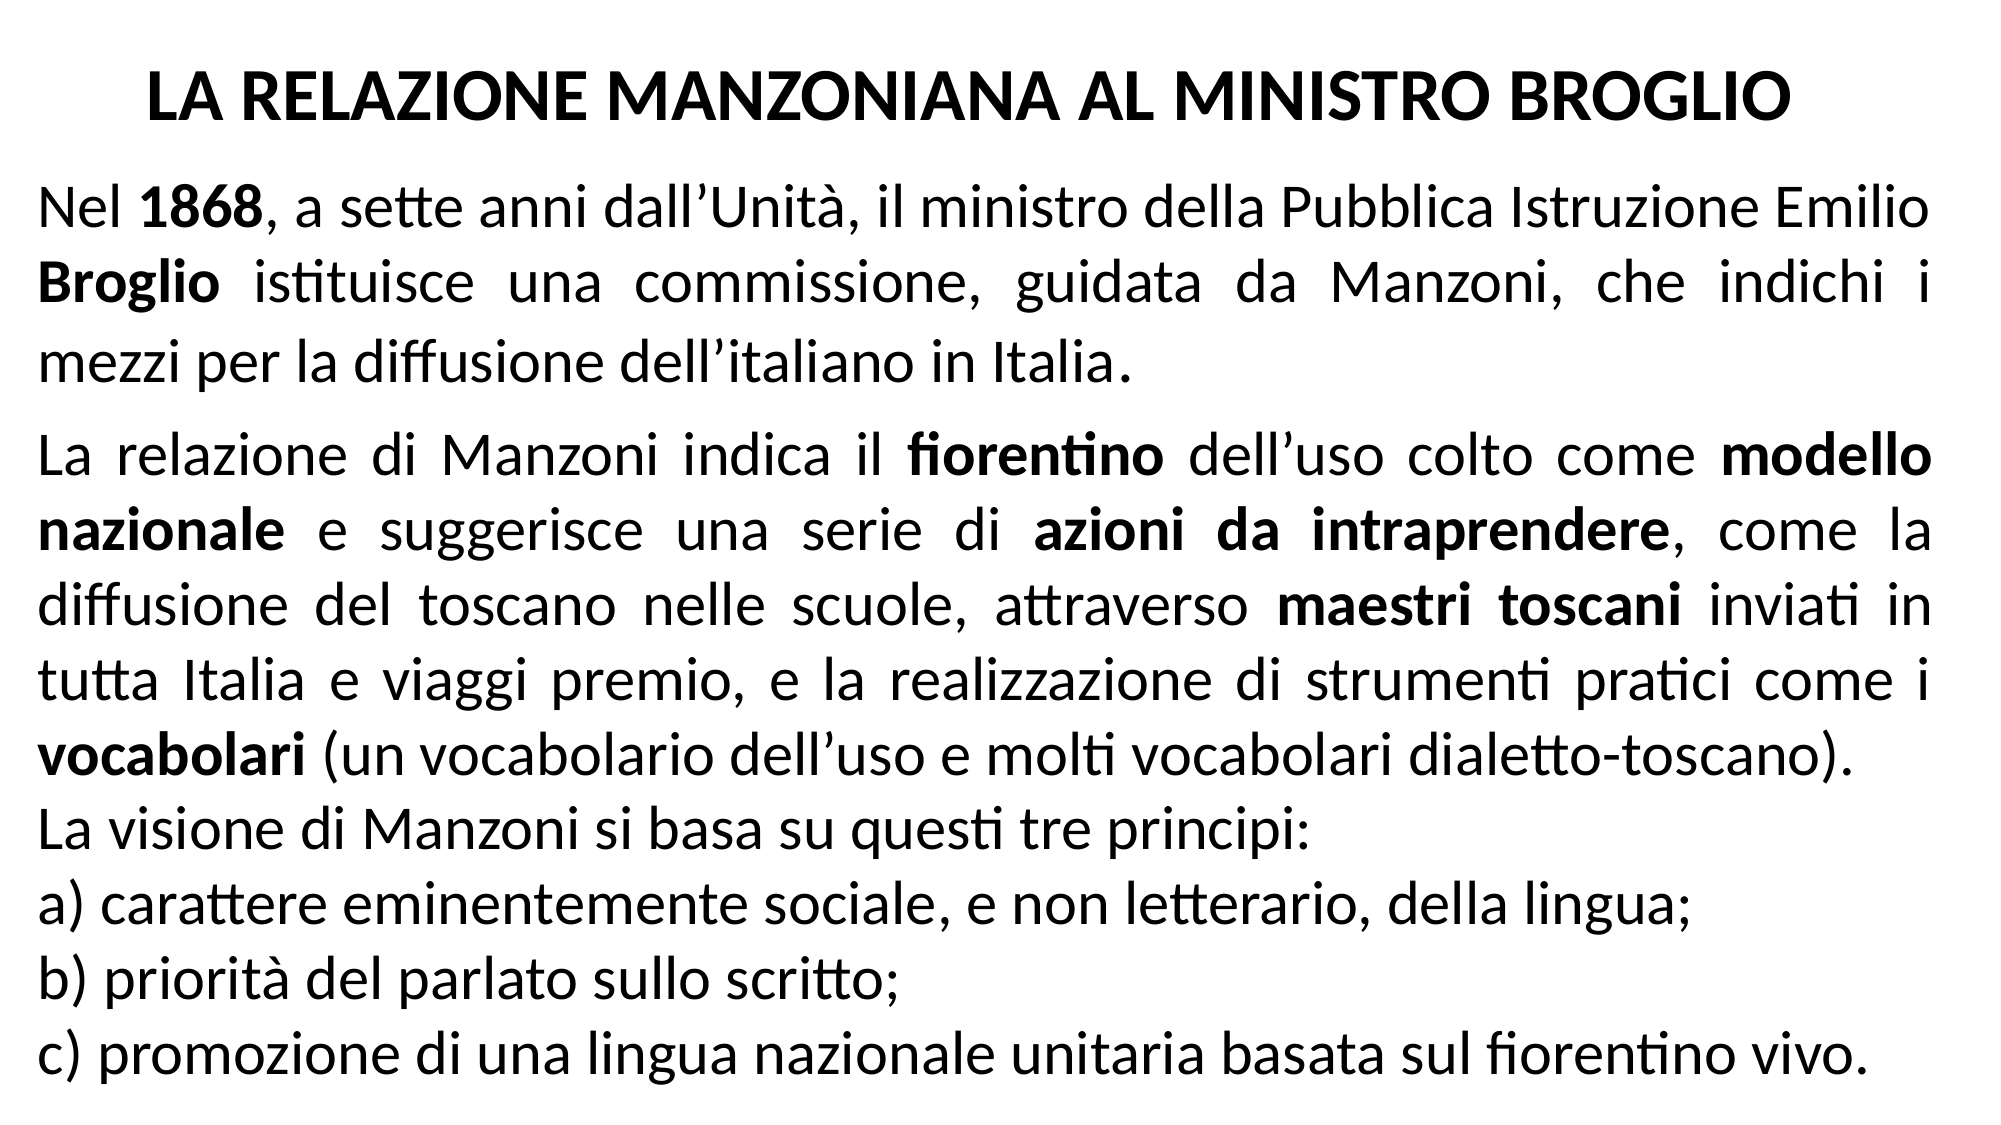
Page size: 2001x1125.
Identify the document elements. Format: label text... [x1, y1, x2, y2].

text_box LA RELAZIONE MANZONIANA AL MINISTRO BROGLIO [62, 37, 1879, 143]
text_box La relazione di Manzoni indica il fiorentino dell’uso colto come modello nazionale e suggerisce una serie di azioni da intraprendere, come la diffusione del toscano nelle scuole, attraverso maestri toscani inviati in tutta Italia e viaggi premio, e la realizzazione di strumenti pratici come i vocabolari (un vocabolario dell’uso e molti vocabolari dialetto-toscano). La visione di Manzoni si basa su questi tre principi: a) carattere eminentemente sociale, e non letterario, della lingua; b) priorità del parlato sullo scritto; c) promozione di una lingua nazionale unitaria basata sul fiorentino vivo. [23, 405, 1949, 1095]
text_box Nel 1868, a sette anni dall’Unità, il ministro della Pubblica Istruzione Emilio Broglio istituisce una commissione, guidata da Manzoni, che indichi i mezzi per la diffusione dell’italiano in Italia. [23, 158, 1949, 403]
